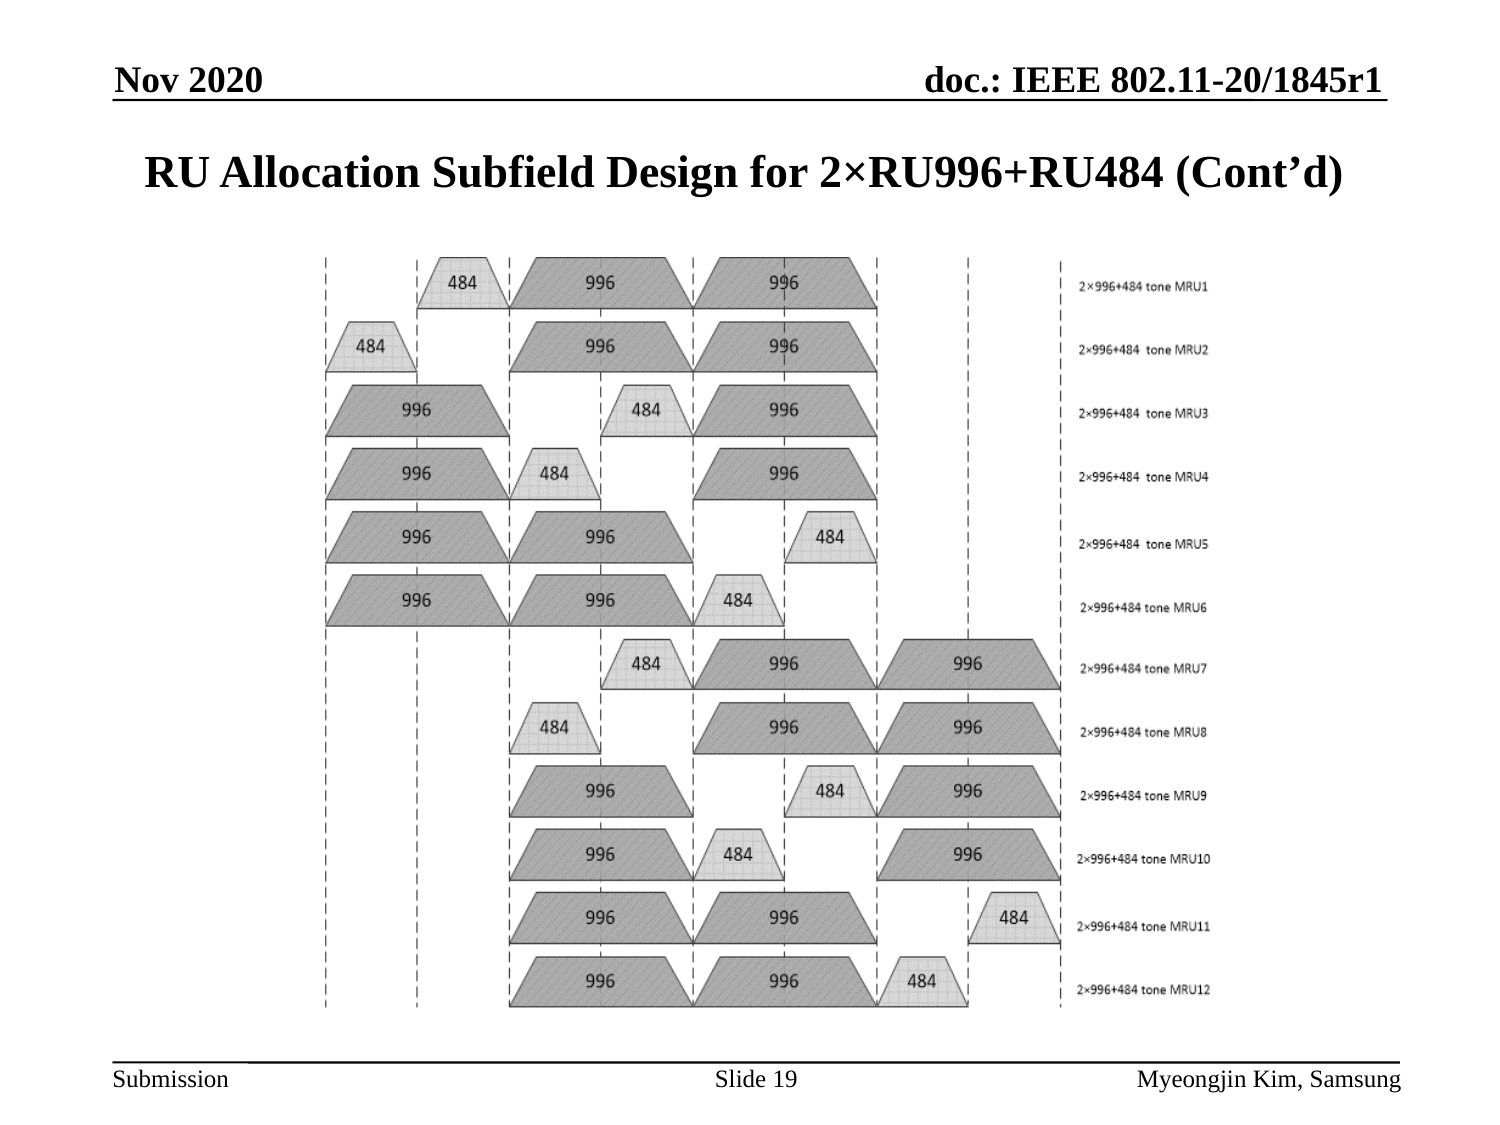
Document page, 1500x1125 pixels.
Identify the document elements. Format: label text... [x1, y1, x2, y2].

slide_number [114, 54, 265, 101]
slide_number Slide 19 [712, 1061, 800, 1093]
footer Myeongjin Kim, Samsung [1130, 1061, 1402, 1093]
text_box [112, 237, 1388, 1000]
picture [324, 257, 1229, 1013]
title RU Allocation Subfield Design for 2×RU996+RU484 (Cont’d) [112, 112, 1388, 226]
